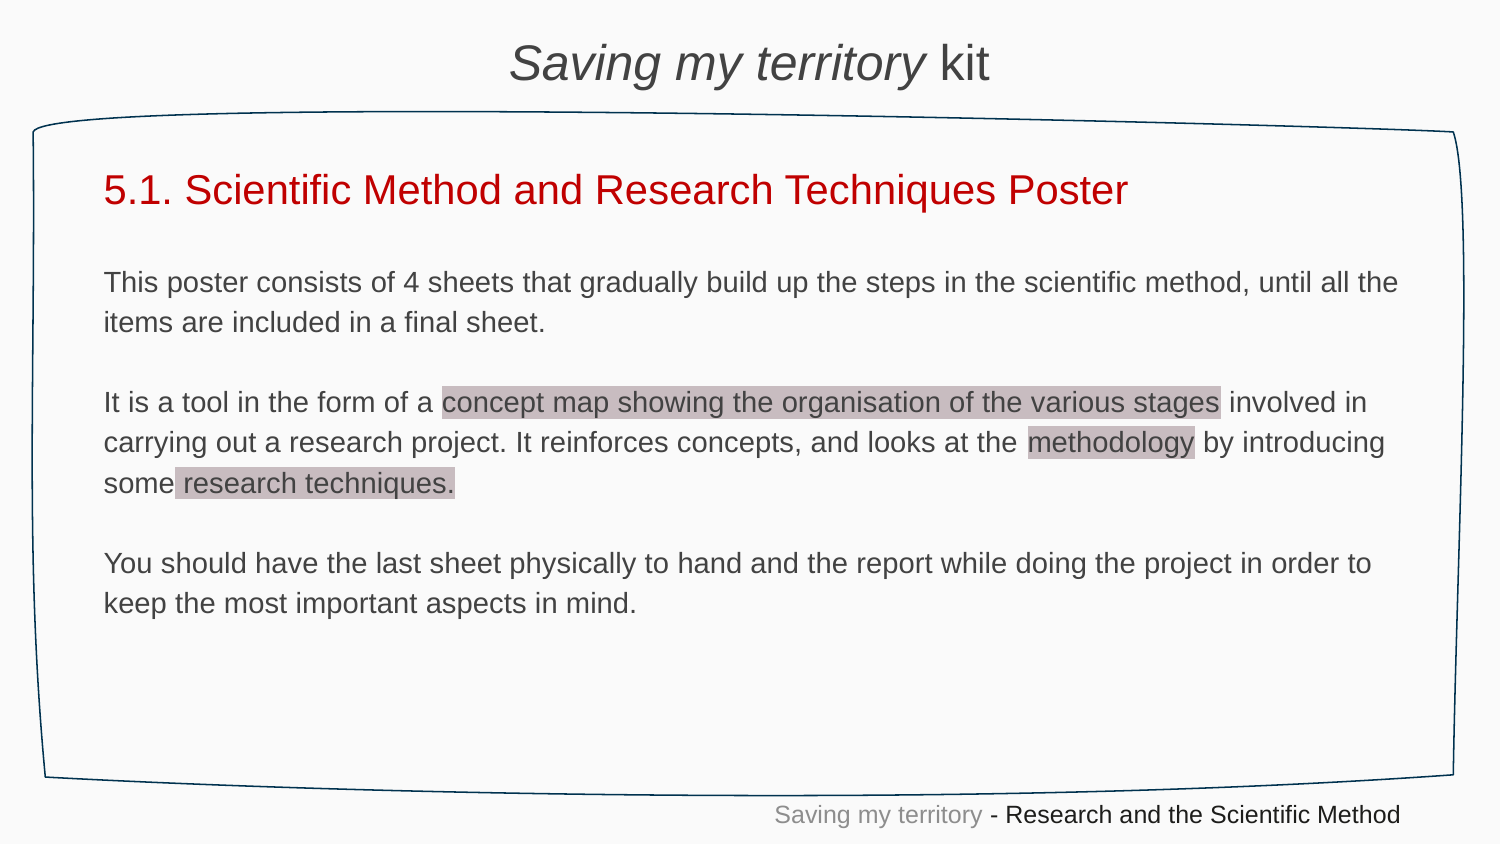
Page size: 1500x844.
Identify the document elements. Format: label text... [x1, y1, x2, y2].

text_box 5.1. Scientific Method and Research Techniques Poster [88, 147, 1417, 234]
list This poster consists of 4 sheets that gradually build up the steps in the scientific method, until all the items are included in a final sheet. It is a tool in the form of a concept map showing the organisation of the various stages involved in carrying out a research project. It reinforces concepts, and looks at the methodology by introducing some research techniques. You should have the last sheet physically to hand and the report while doing the project in order to keep the most important aspects in mind. [88, 242, 1417, 747]
text_box Saving my territory - Research and the Scientific Method [88, 790, 1417, 844]
text_box [32, 111, 1464, 790]
text_box Saving my territory kit [0, 20, 1499, 106]
